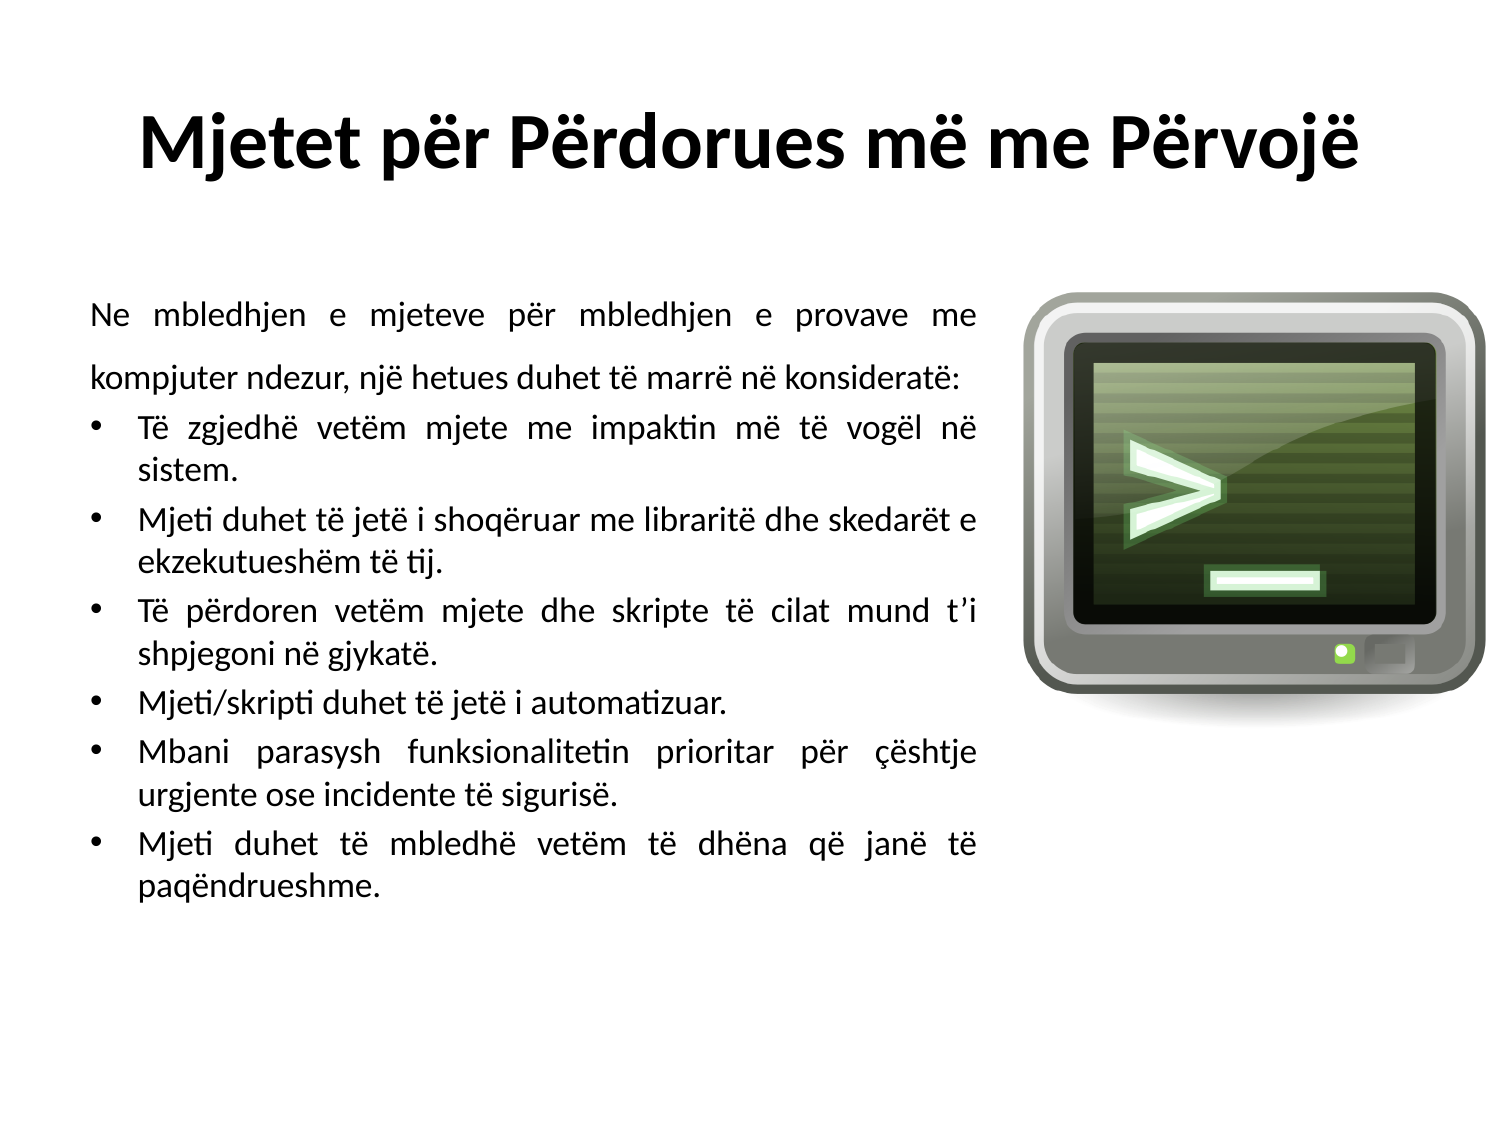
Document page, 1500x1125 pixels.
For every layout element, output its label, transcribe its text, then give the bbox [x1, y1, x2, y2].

picture [1013, 262, 1495, 744]
title Mjetet për Përdorues më me Përvojë [75, 45, 1425, 230]
list Ne mbledhjen e mjeteve për mbledhjen e provave me kompjuter ndezur, një hetues duhet të marrë në konsideratë: Të zgjedhë vetëm mjete me impaktin më të vogël në sistem. Mjeti duhet të jetë i shoqëruar me libraritë dhe skedarët e ekzekutueshëm të tij. Të përdoren vetëm mjete dhe skripte të cilat mund t’i shpjegoni në gjykatë. Mjeti/skripti duhet të jetë i automatizuar. Mbani parasysh funksionalitetin prioritar për çështje urgjente ose incidente të sigurisë. Mjeti duhet të mbledhë vetëm të dhëna që janë të paqëndrueshme. [75, 262, 992, 985]
